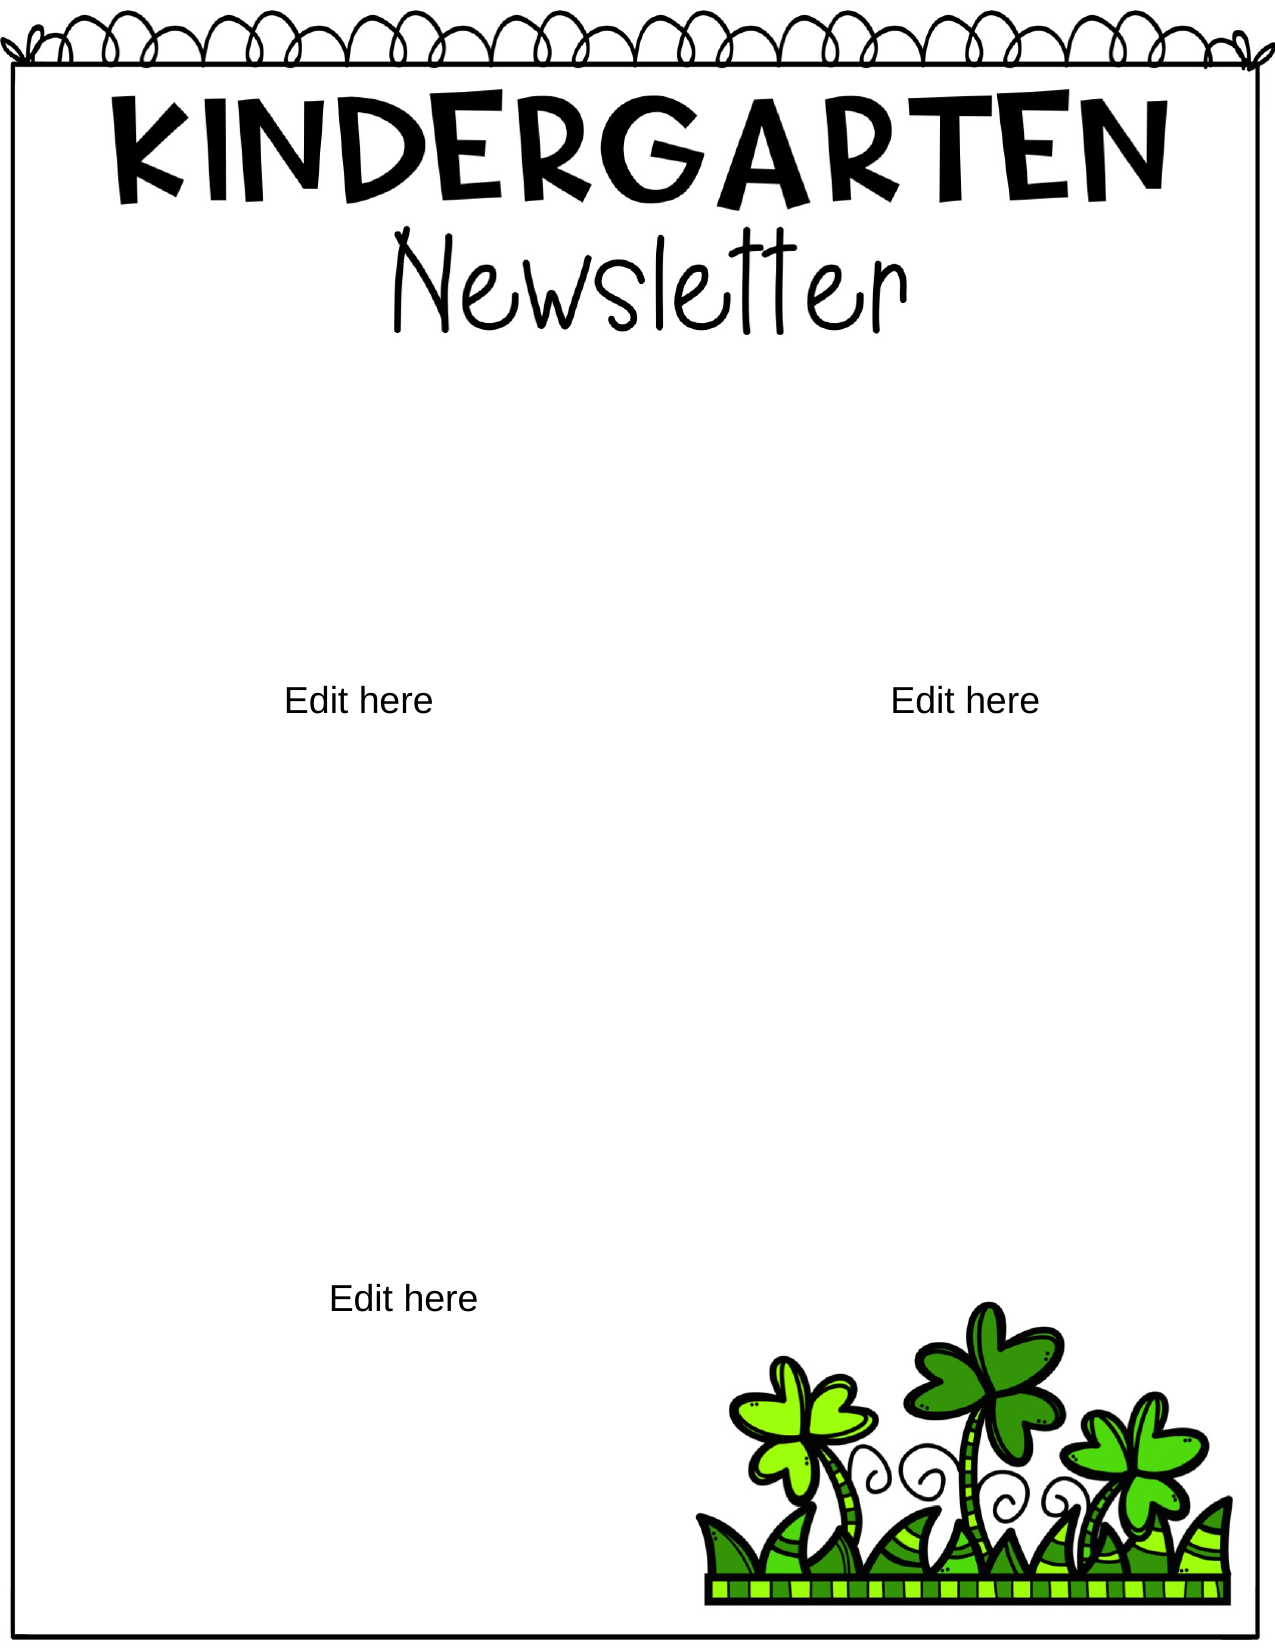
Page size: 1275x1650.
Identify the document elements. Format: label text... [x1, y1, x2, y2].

text_box Edit here [76, 488, 642, 908]
text_box Edit here [730, 488, 1200, 908]
text_box Edit here [76, 1086, 731, 1507]
picture [0, 0, 1275, 1650]
